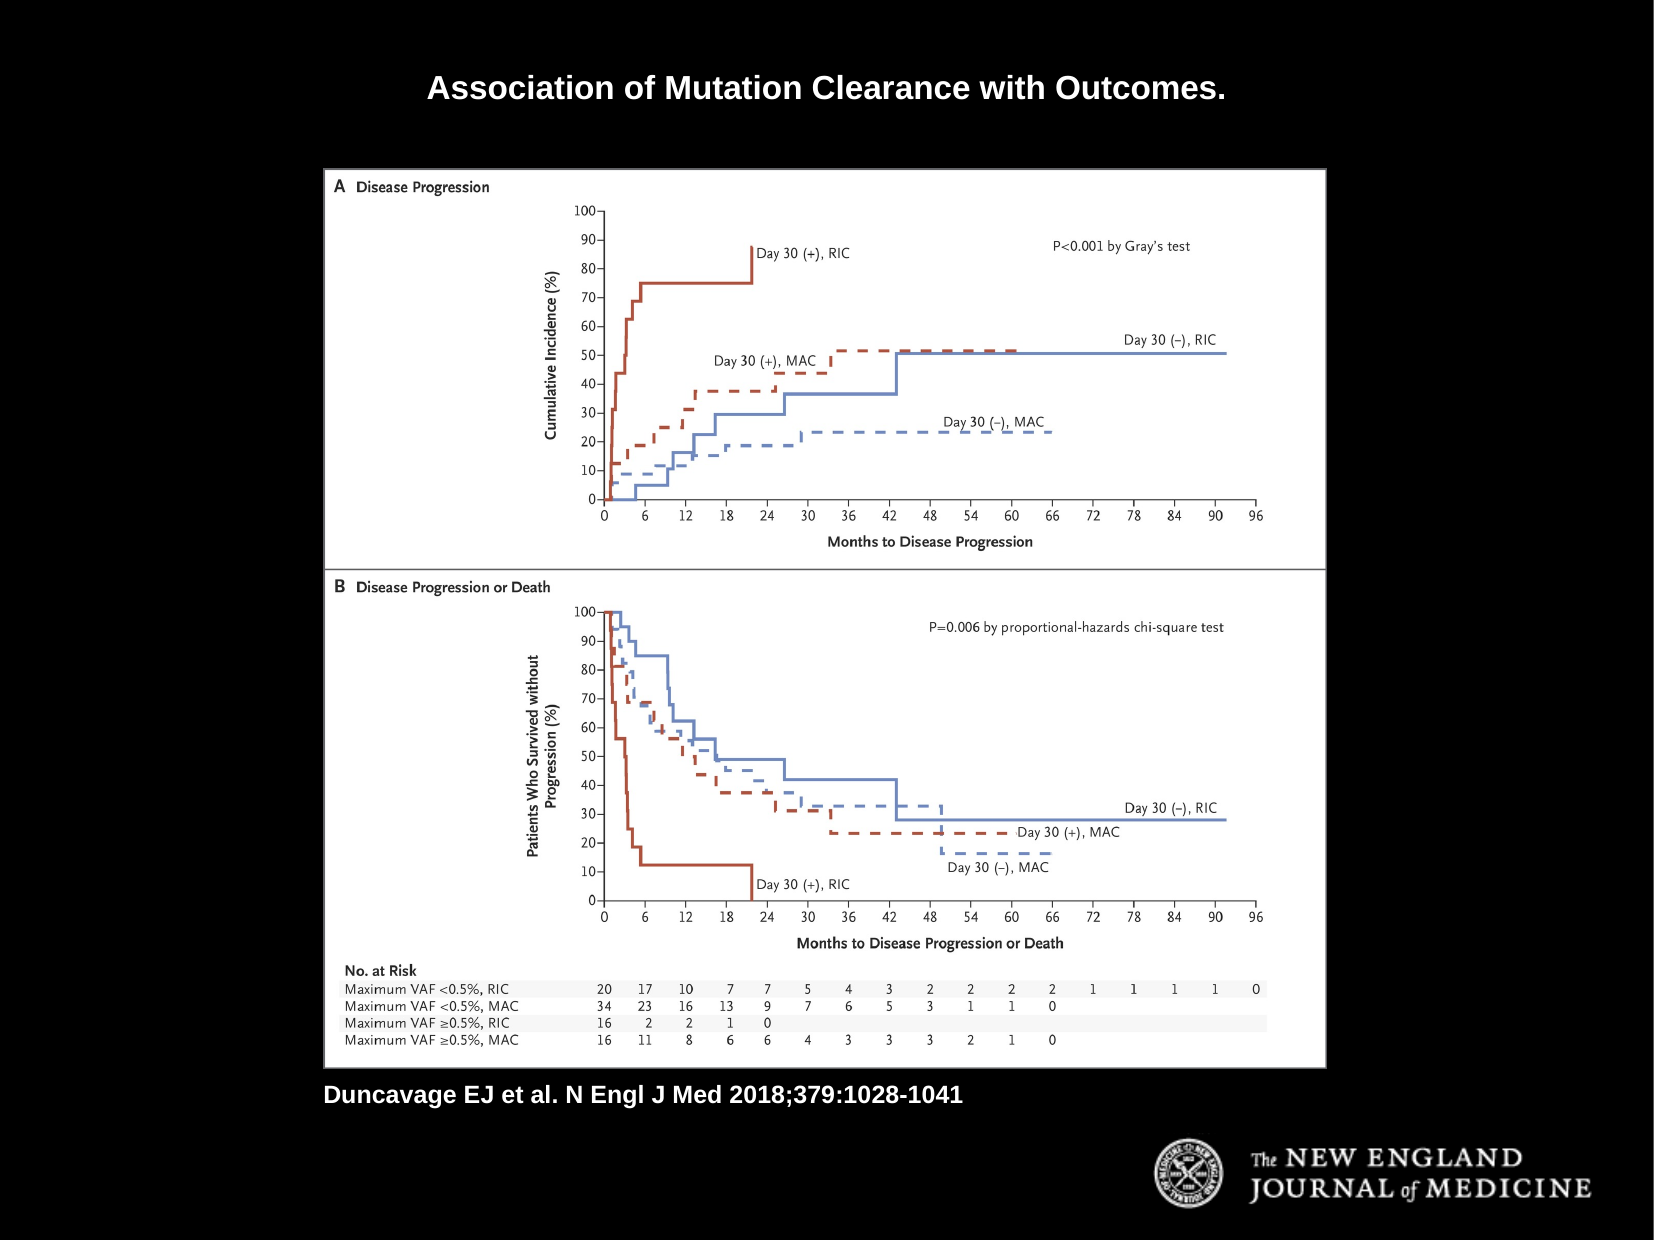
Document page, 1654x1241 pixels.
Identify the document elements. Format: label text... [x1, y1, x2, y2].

text_box Association of Mutation Clearance with Outcomes. [58, 69, 1596, 108]
text_box Duncavage EJ et al. N Engl J Med 2018;379:1028-1041 [323, 1079, 1327, 1109]
picture [323, 168, 1327, 1069]
picture [1141, 1133, 1606, 1213]
